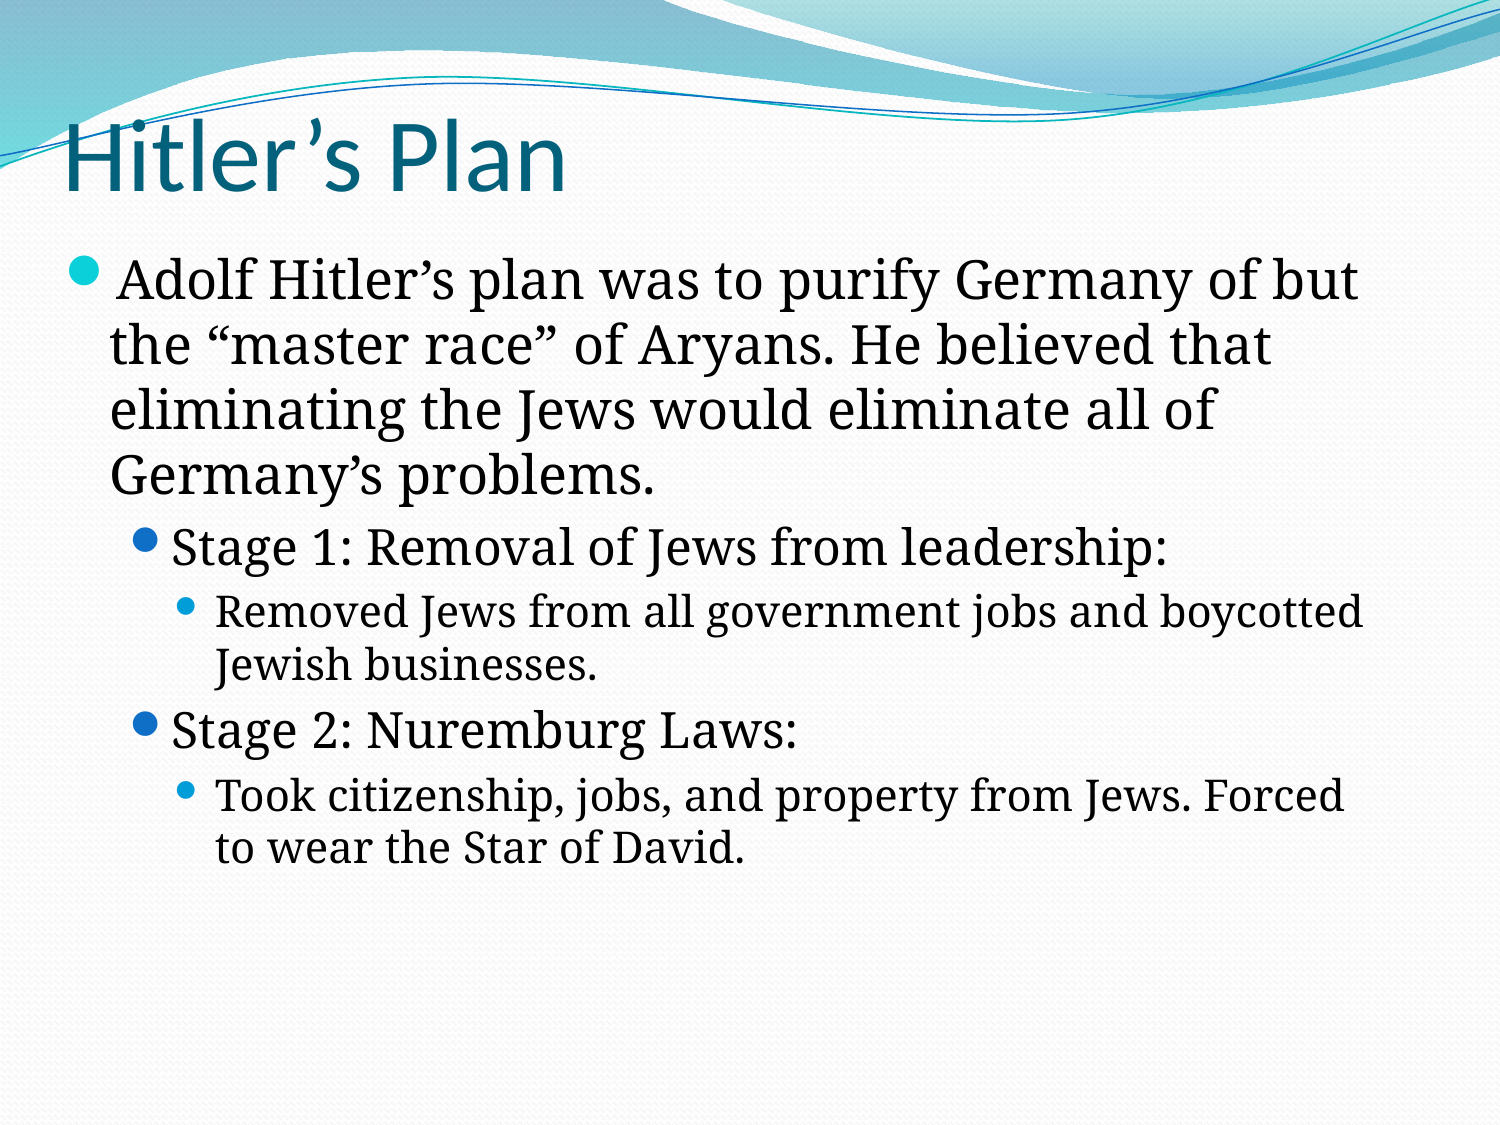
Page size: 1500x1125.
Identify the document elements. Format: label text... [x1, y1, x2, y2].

title Hitler’s Plan [62, 24, 1413, 213]
list Adolf Hitler’s plan was to purify Germany of but the “master race” of Aryans. He believed that eliminating the Jews would eliminate all of Germany’s problems. Stage 1: Removal of Jews from leadership: Removed Jews from all government jobs and boycotted Jewish businesses. Stage 2: Nuremburg Laws: Took citizenship, jobs, and property from Jews. Forced to wear the Star of David. [50, 237, 1400, 1100]
